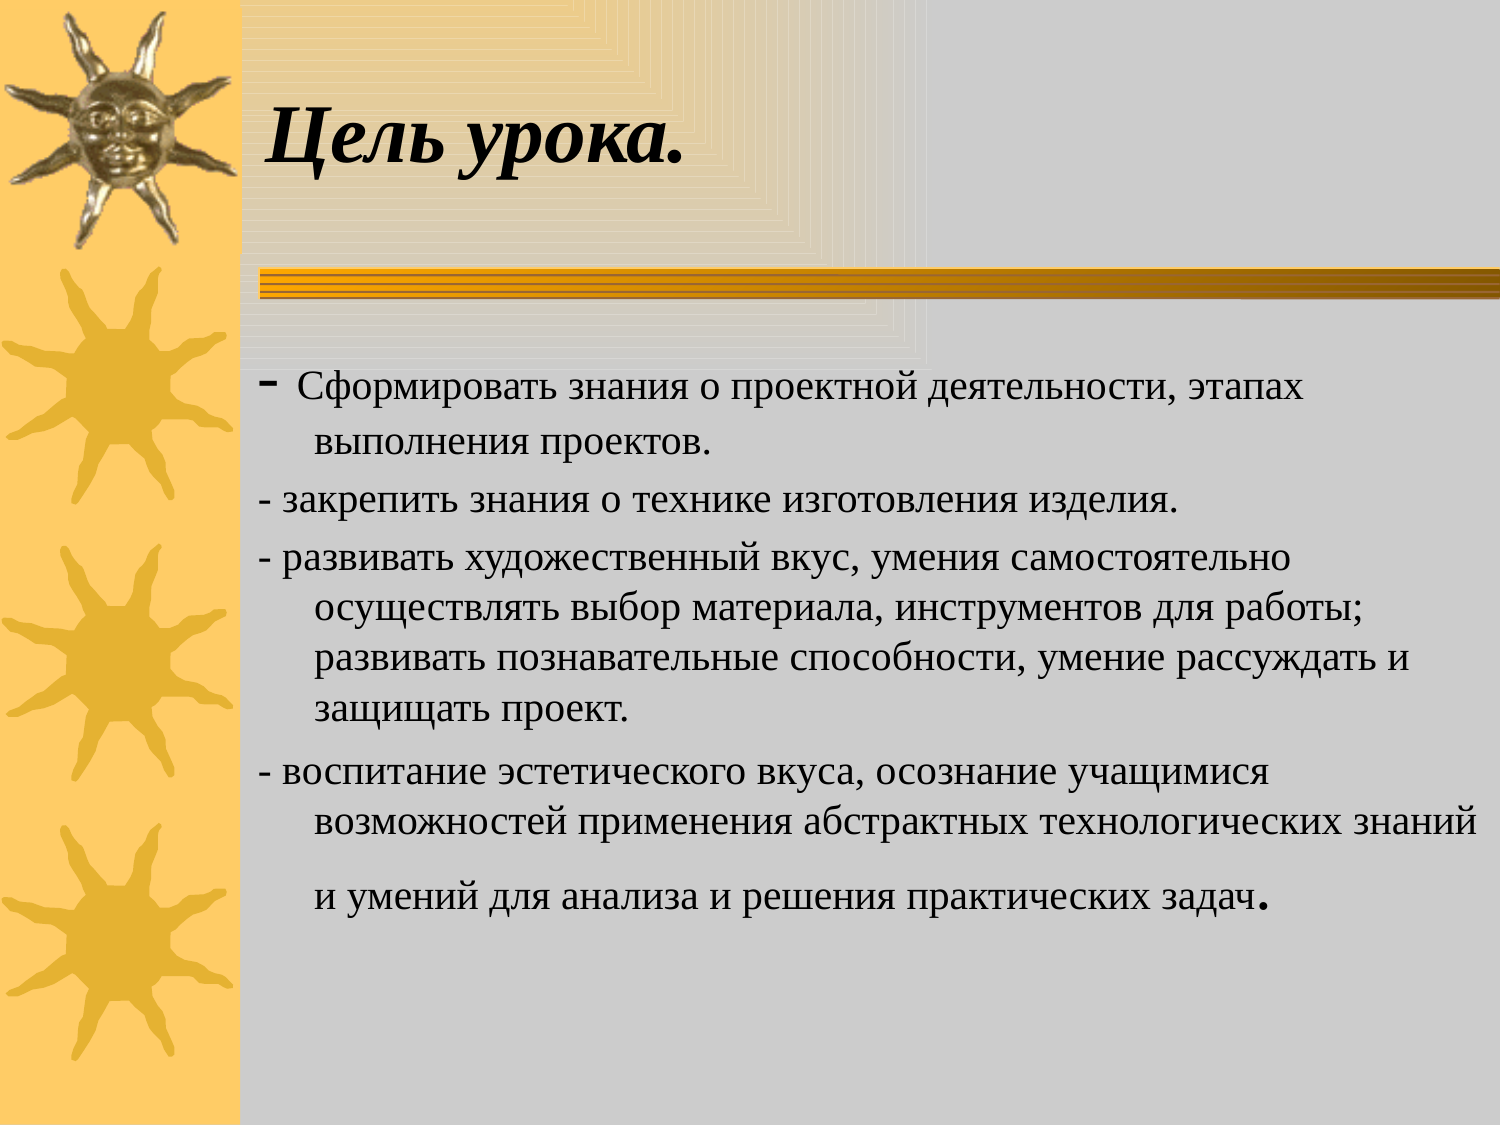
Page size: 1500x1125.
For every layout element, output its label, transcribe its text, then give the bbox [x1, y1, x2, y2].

list - Сформировать знания о проектной деятельности, этапах выполнения проектов. - закрепить знания о технике изготовления изделия. - развивать художественный вкус, умения самостоятельно осуществлять выбор материала, инструментов для работы; развивать познавательные способности, умение рассуждать и защищать проект. - воспитание эстетического вкуса, осознание учащимися возможностей применения абстрактных технологических знаний и умений для анализа и решения практических задач. [242, 324, 1494, 1001]
title Цель урока. [250, 49, 1492, 209]
picture [1, 8, 242, 254]
